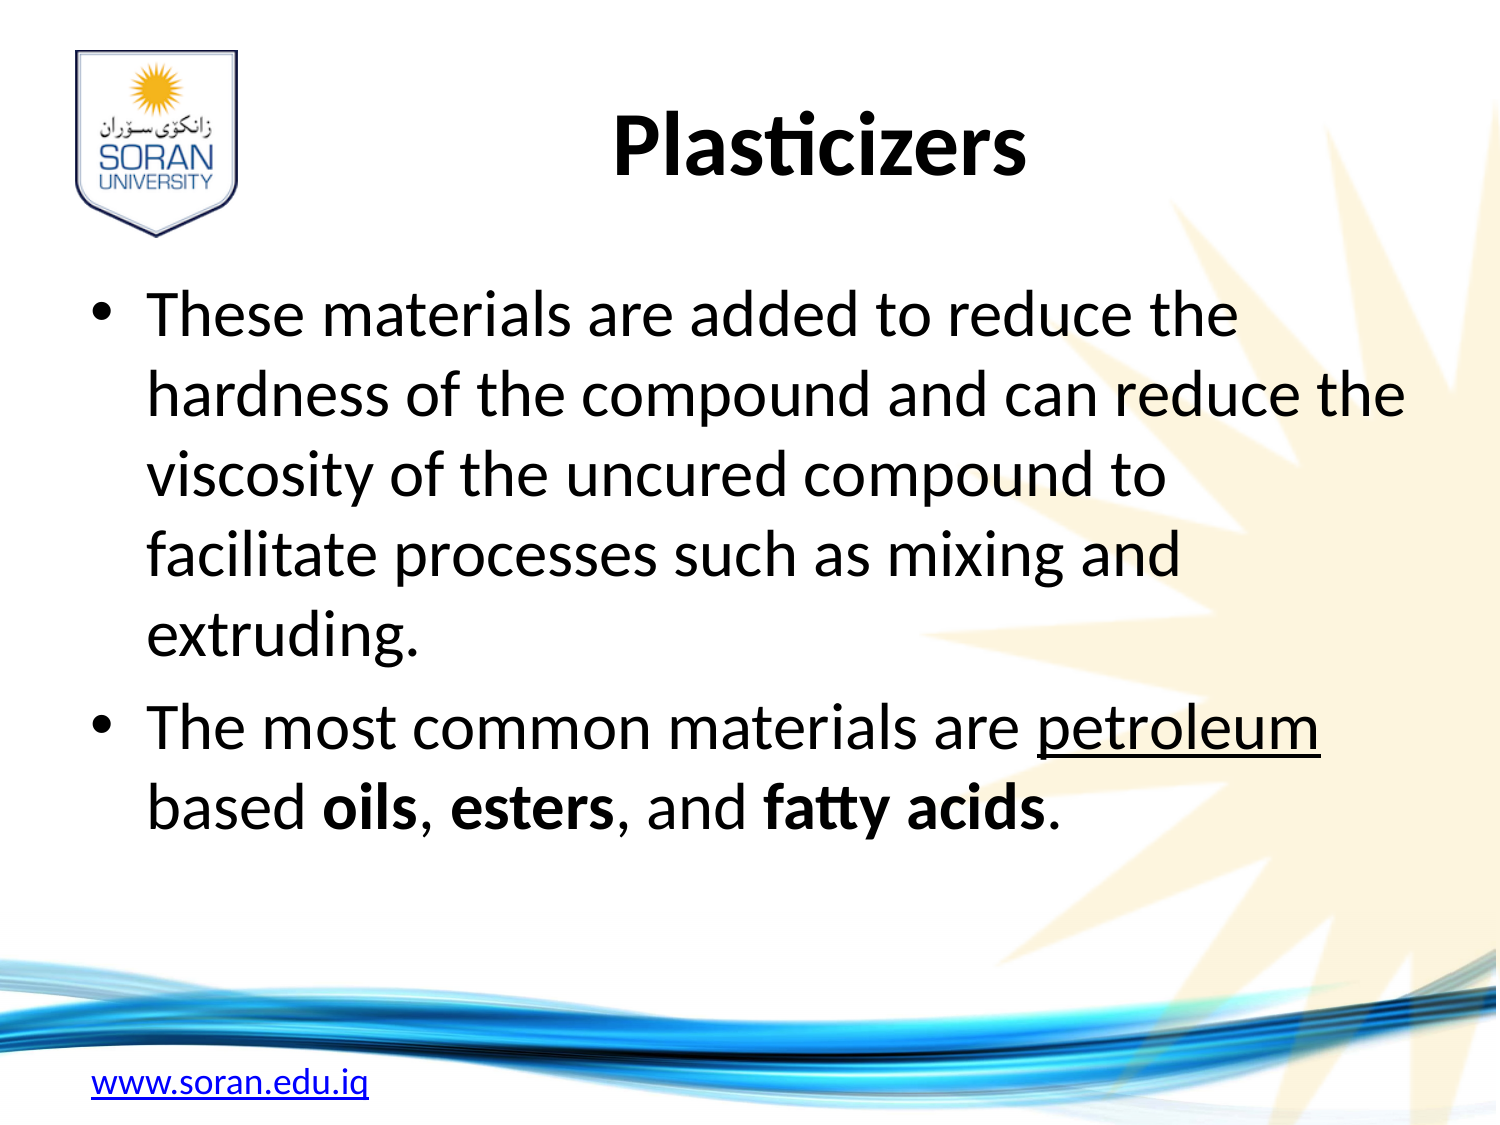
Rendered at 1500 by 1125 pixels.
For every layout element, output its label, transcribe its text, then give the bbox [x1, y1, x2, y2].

title Plasticizers [75, 45, 1425, 233]
list These materials are added to reduce the hardness of the compound and can reduce the viscosity of the uncured compound to facilitate processes such as mixing and extruding. The most common materials are petroleum based oils, esters, and fatty acids. [75, 262, 1425, 1005]
picture [0, 99, 1500, 1125]
picture [75, 233, 238, 238]
